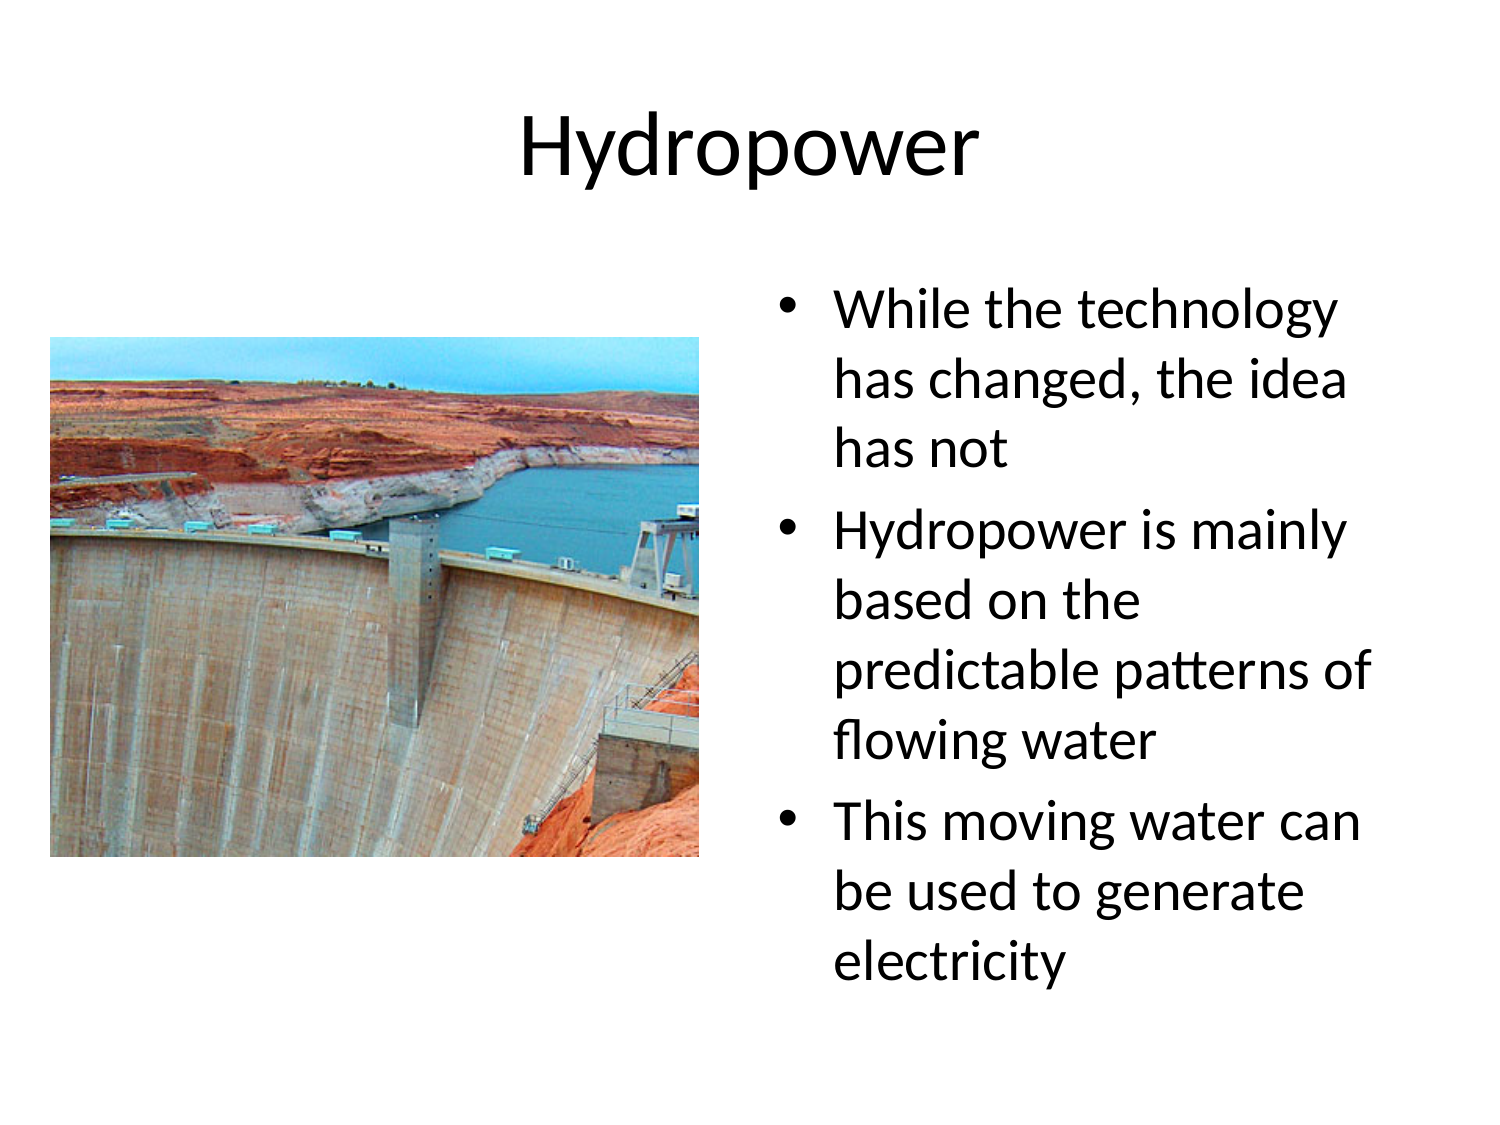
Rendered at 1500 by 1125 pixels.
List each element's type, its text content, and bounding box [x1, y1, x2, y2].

title Hydropower [75, 45, 1425, 233]
list While the technology has changed, the idea has not Hydropower is mainly based on the predictable patterns of flowing water This moving water can be used to generate electricity [762, 262, 1425, 1005]
picture [49, 337, 699, 857]
